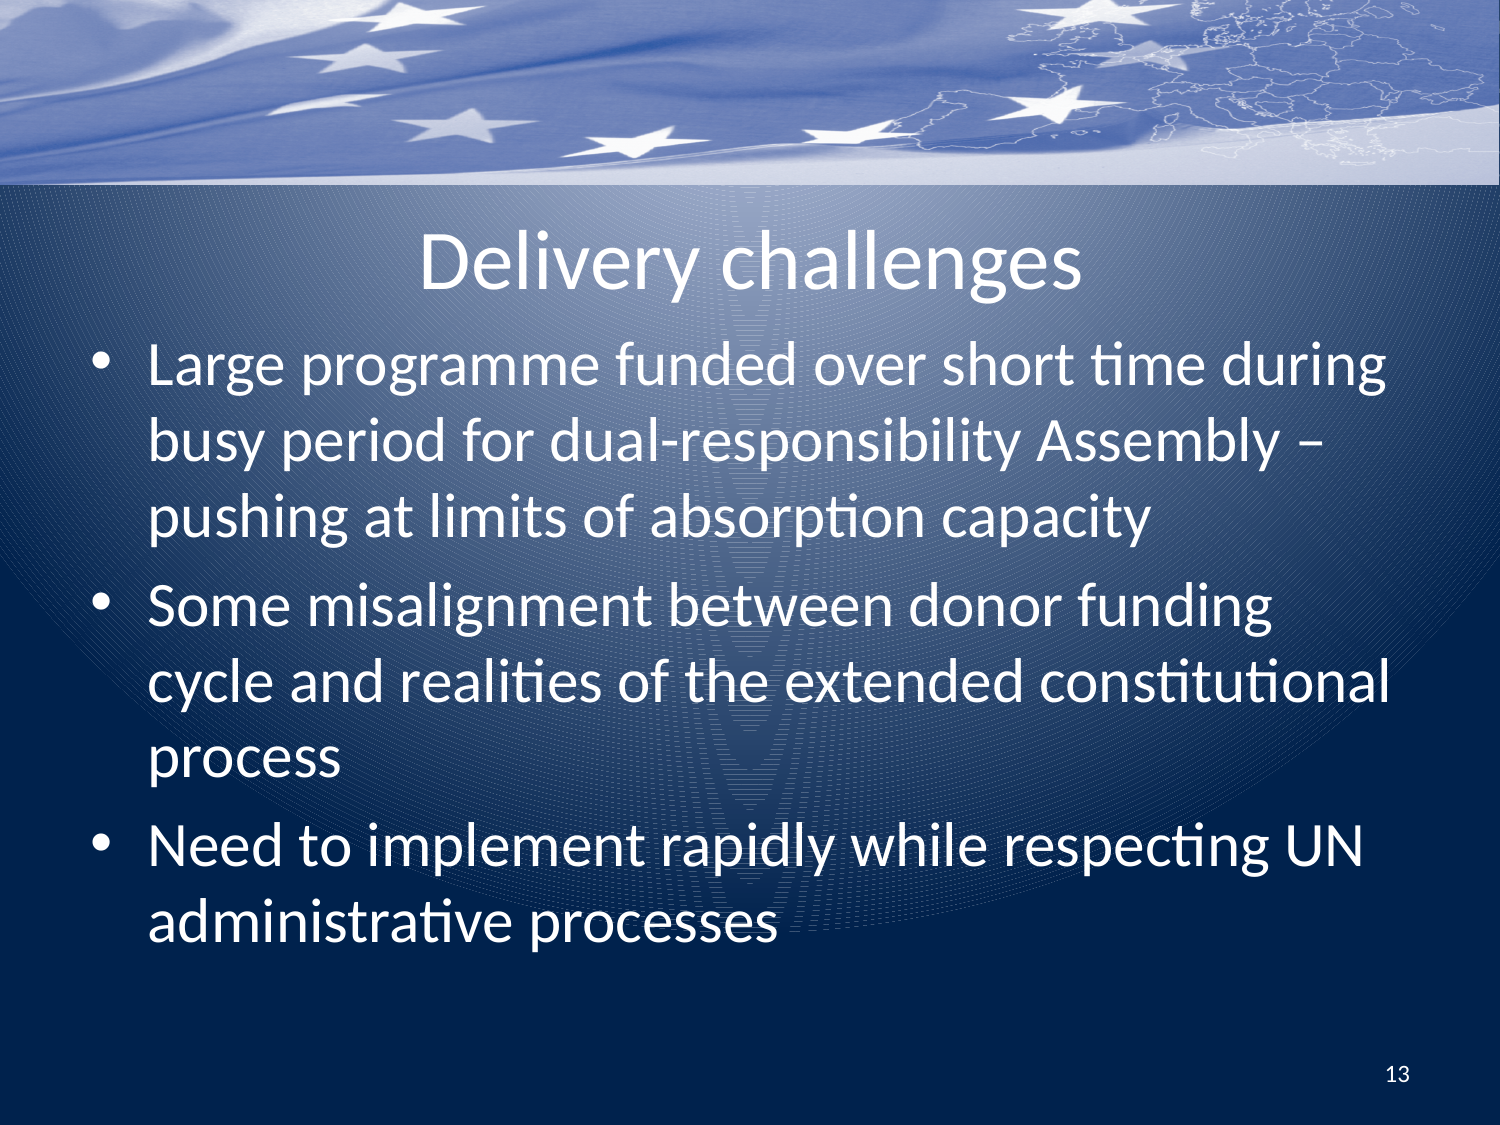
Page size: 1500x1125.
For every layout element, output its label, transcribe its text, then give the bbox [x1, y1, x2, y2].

title Delivery challenges [76, 196, 1427, 315]
slide_number 13 [1074, 1042, 1425, 1103]
list Large programme funded over short time during busy period for dual-responsibility Assembly – pushing at limits of absorption capacity Some misalignment between donor funding cycle and realities of the extended constitutional process Need to implement rapidly while respecting UN administrative processes [75, 314, 1425, 1005]
picture [0, 0, 1499, 185]
